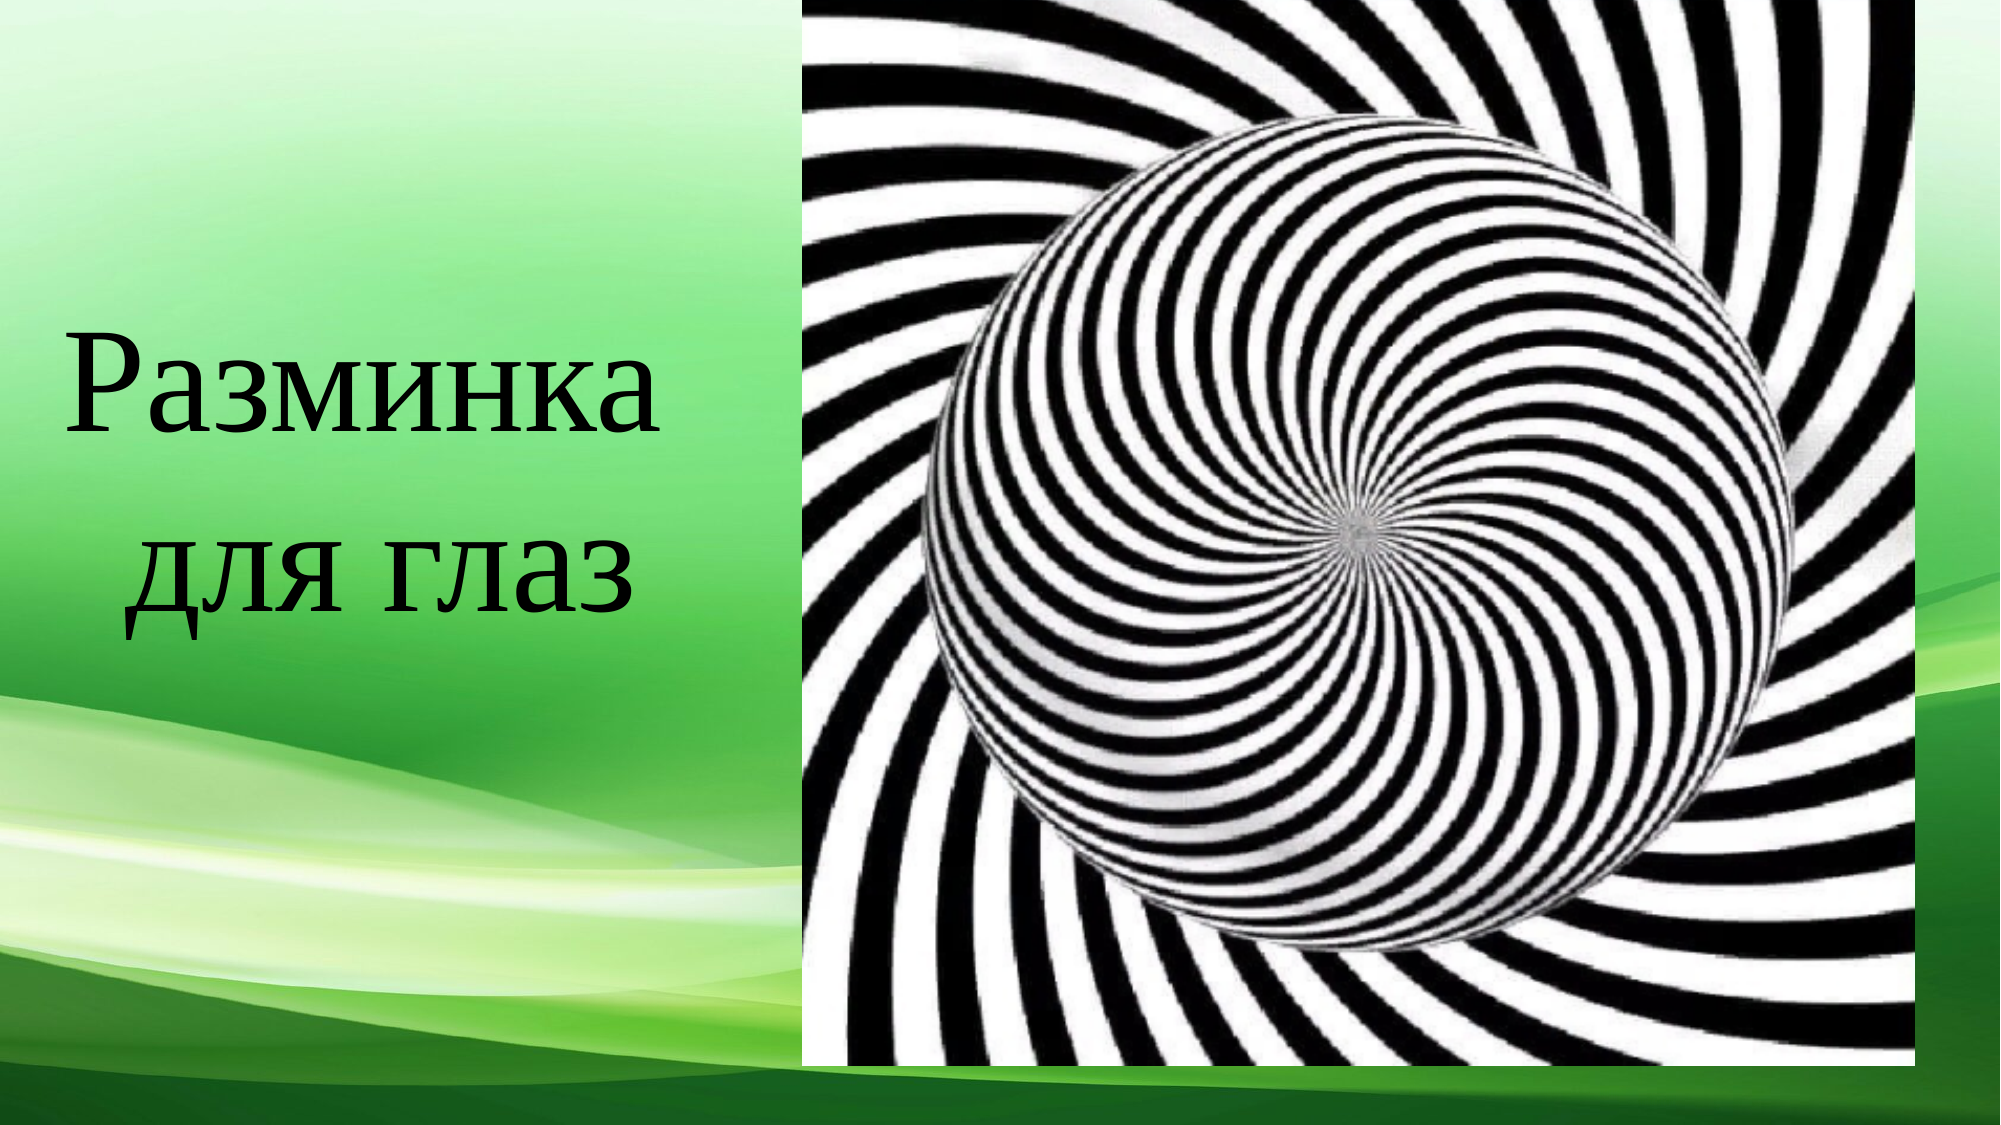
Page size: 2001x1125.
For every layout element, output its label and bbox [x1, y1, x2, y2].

list [802, 0, 1915, 1066]
picture [0, 0, 2000, 1125]
